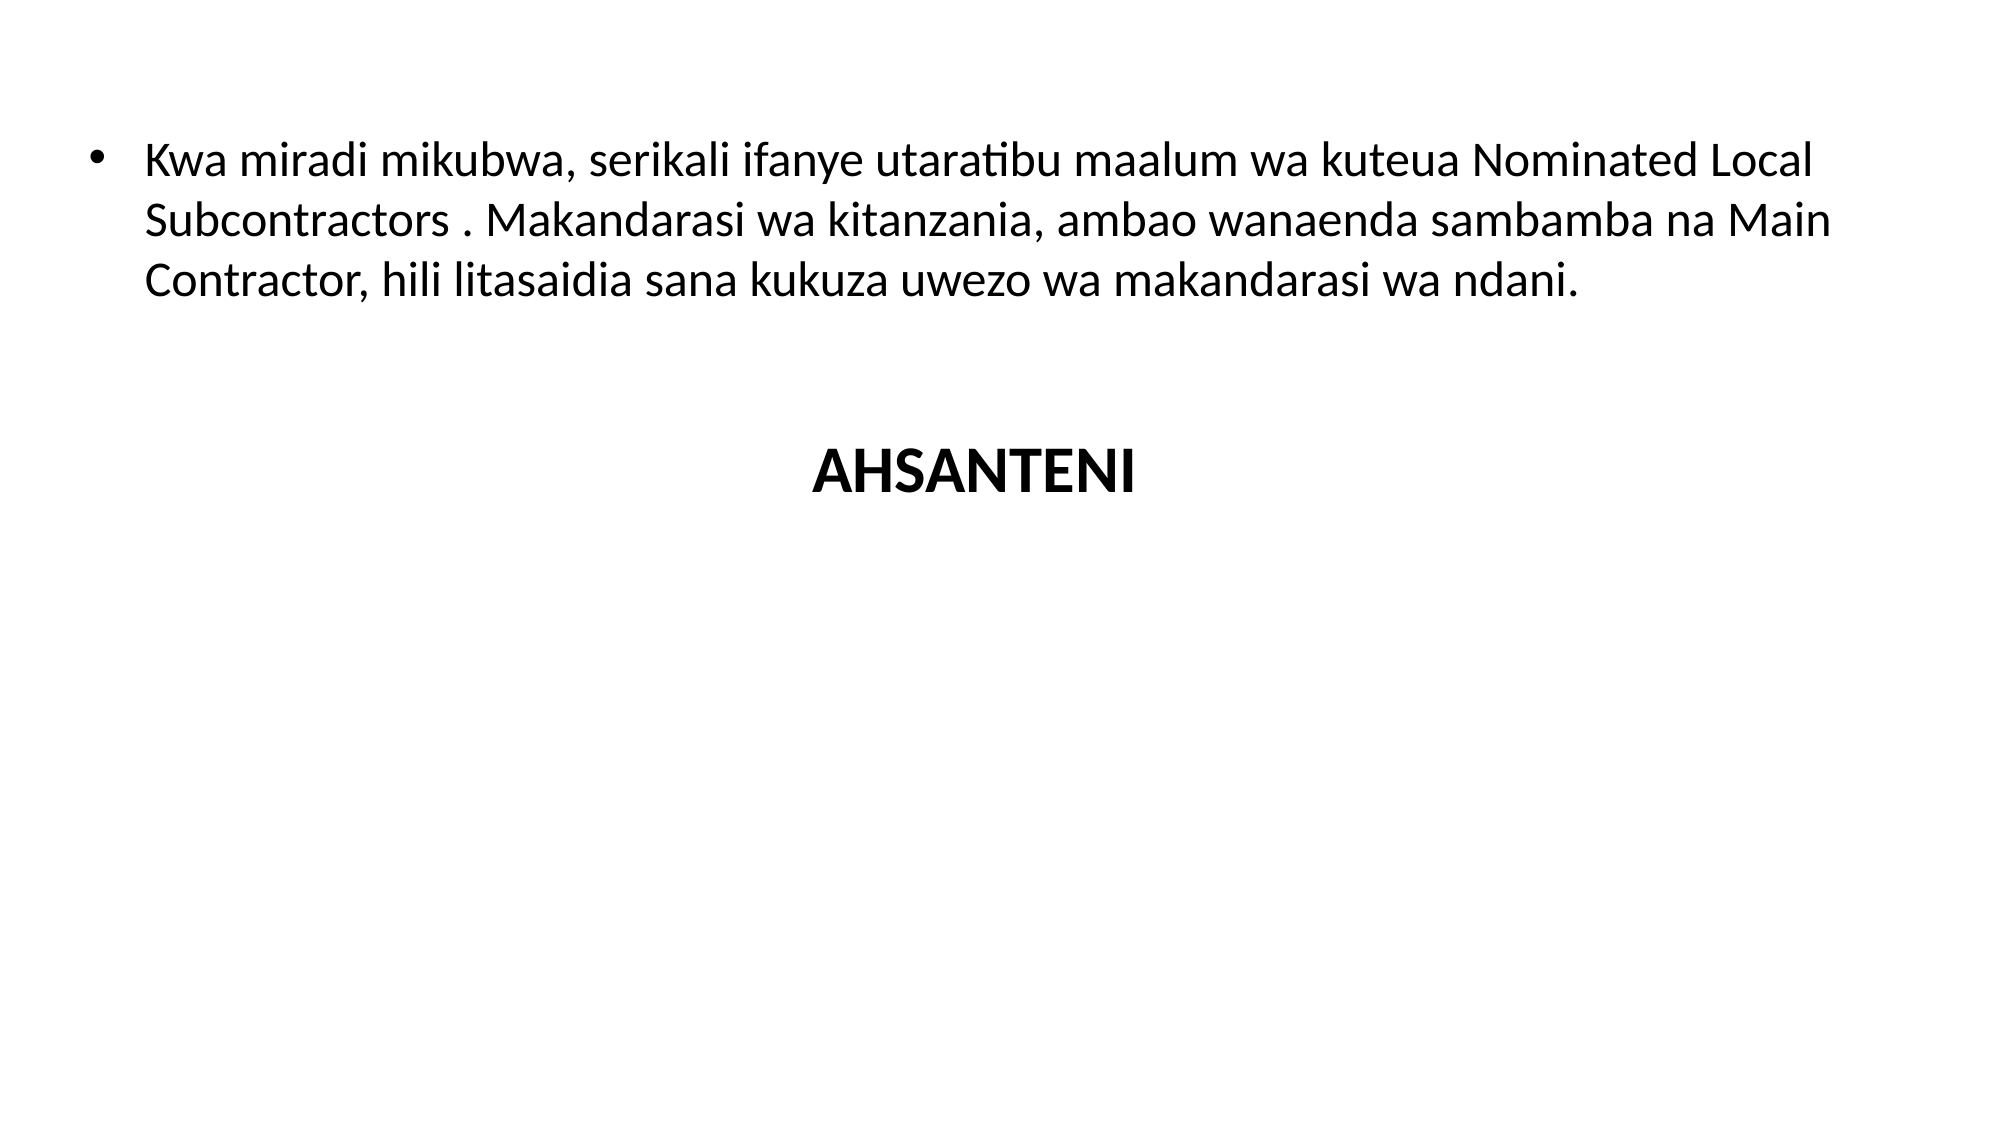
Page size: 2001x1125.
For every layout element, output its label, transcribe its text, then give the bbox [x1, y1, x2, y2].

text_box Kwa miradi mikubwa, serikali ifanye utaratibu maalum wa kuteua Nominated Local Subcontractors . Makandarasi wa kitanzania, ambao wanaenda sambamba na Main Contractor, hili litasaidia sana kukuza uwezo wa makandarasi wa ndani. AHSANTENI [73, 58, 1877, 514]
